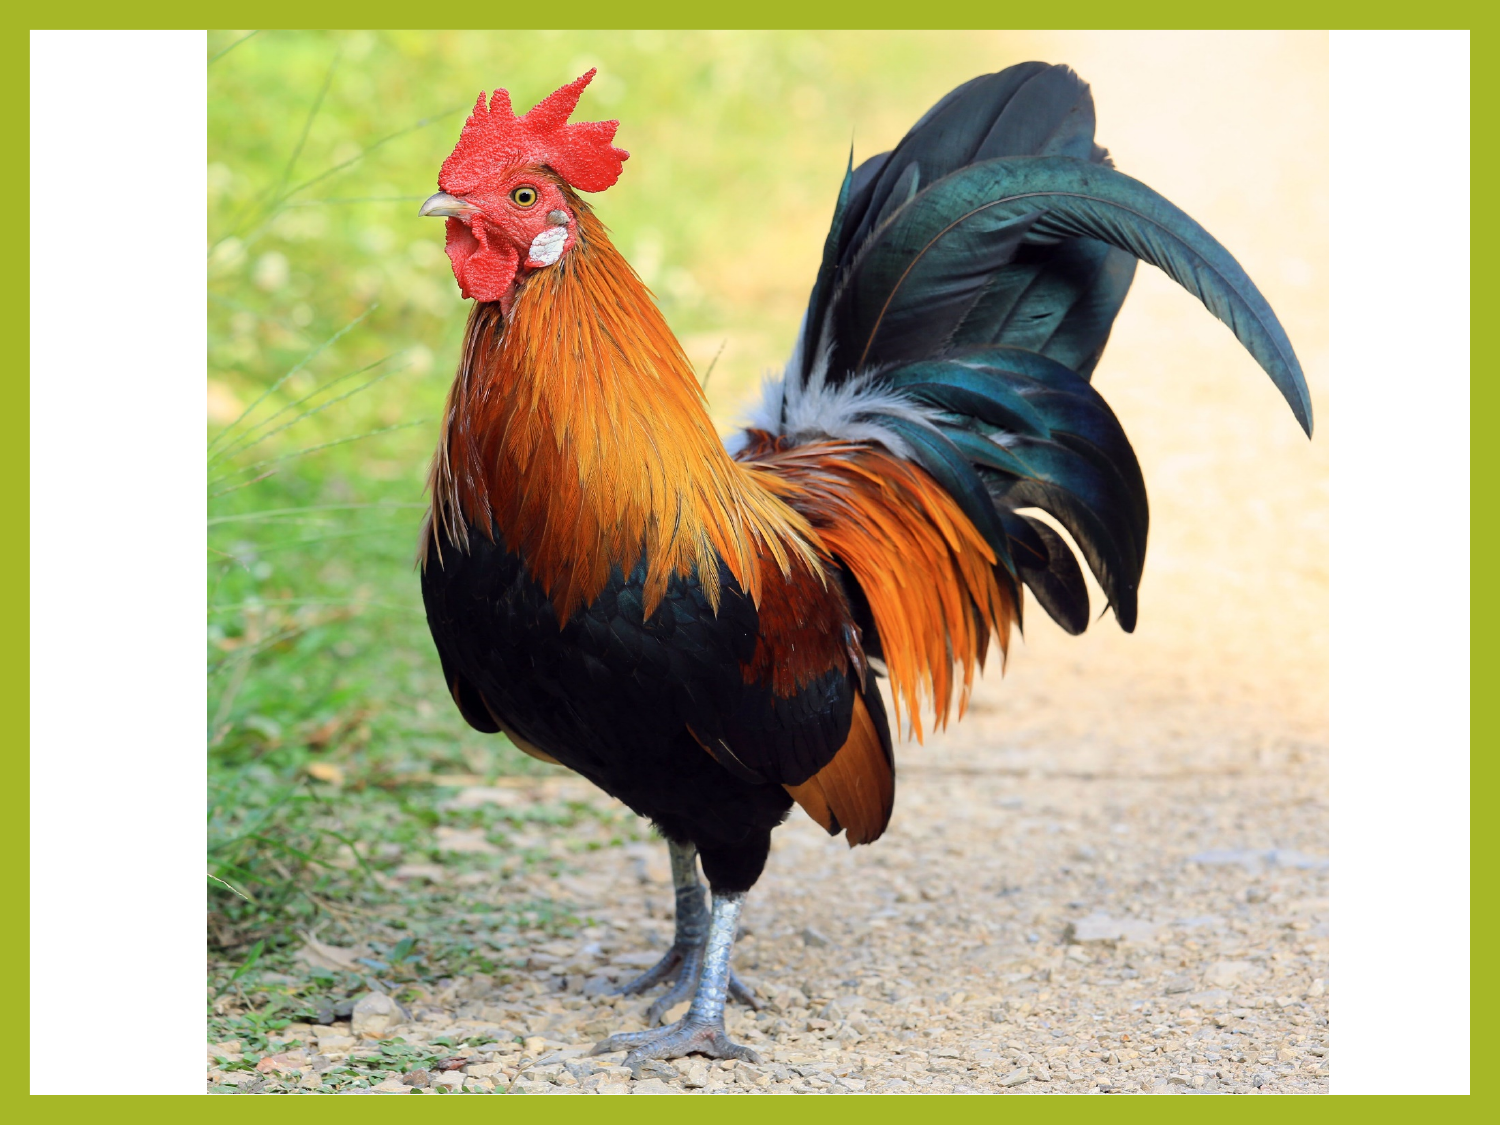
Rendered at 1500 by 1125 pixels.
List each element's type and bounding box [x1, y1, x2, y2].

picture [206, 30, 1330, 1095]
